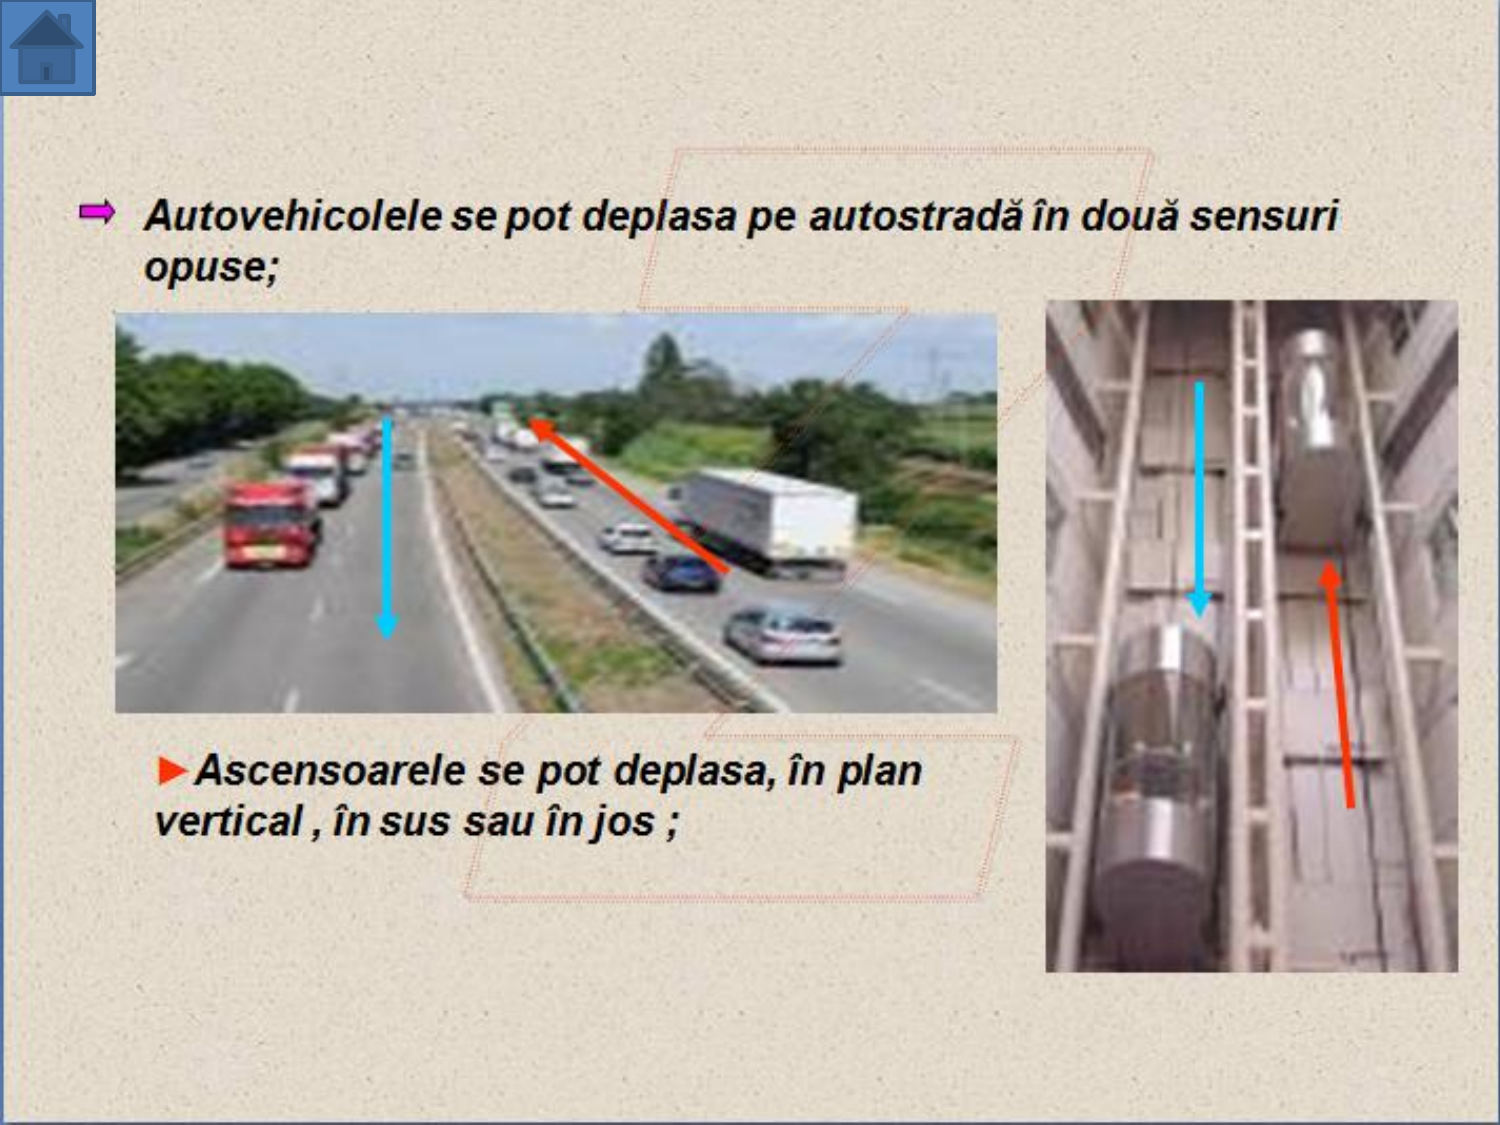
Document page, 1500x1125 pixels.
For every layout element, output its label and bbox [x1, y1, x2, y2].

text_box [0, 0, 96, 96]
picture [0, 0, 1500, 1125]
